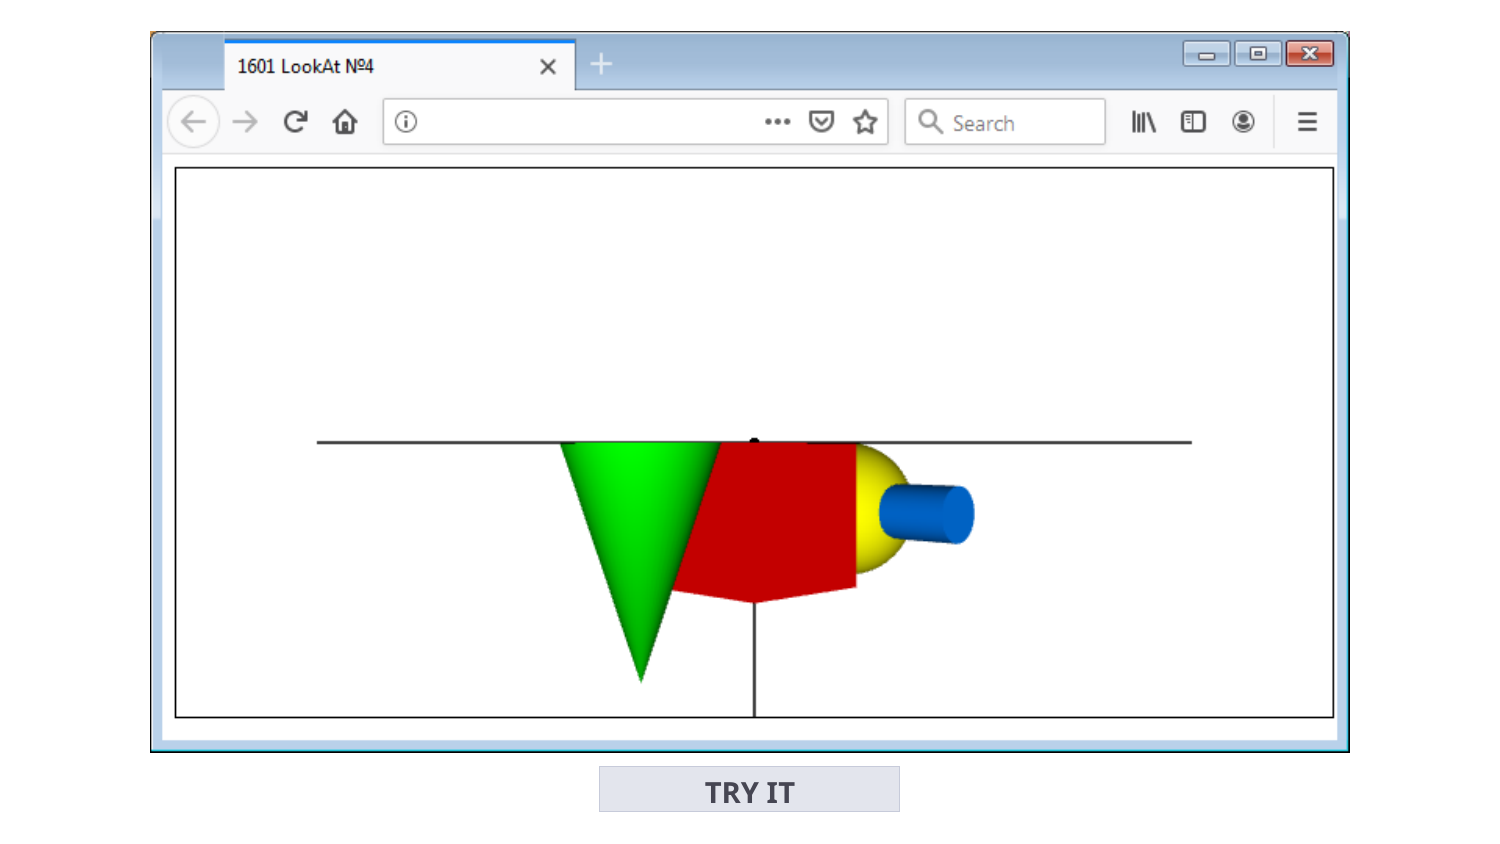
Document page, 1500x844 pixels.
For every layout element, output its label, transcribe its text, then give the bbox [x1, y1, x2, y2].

picture [149, 31, 1351, 753]
text_box TRY IT [599, 766, 900, 812]
